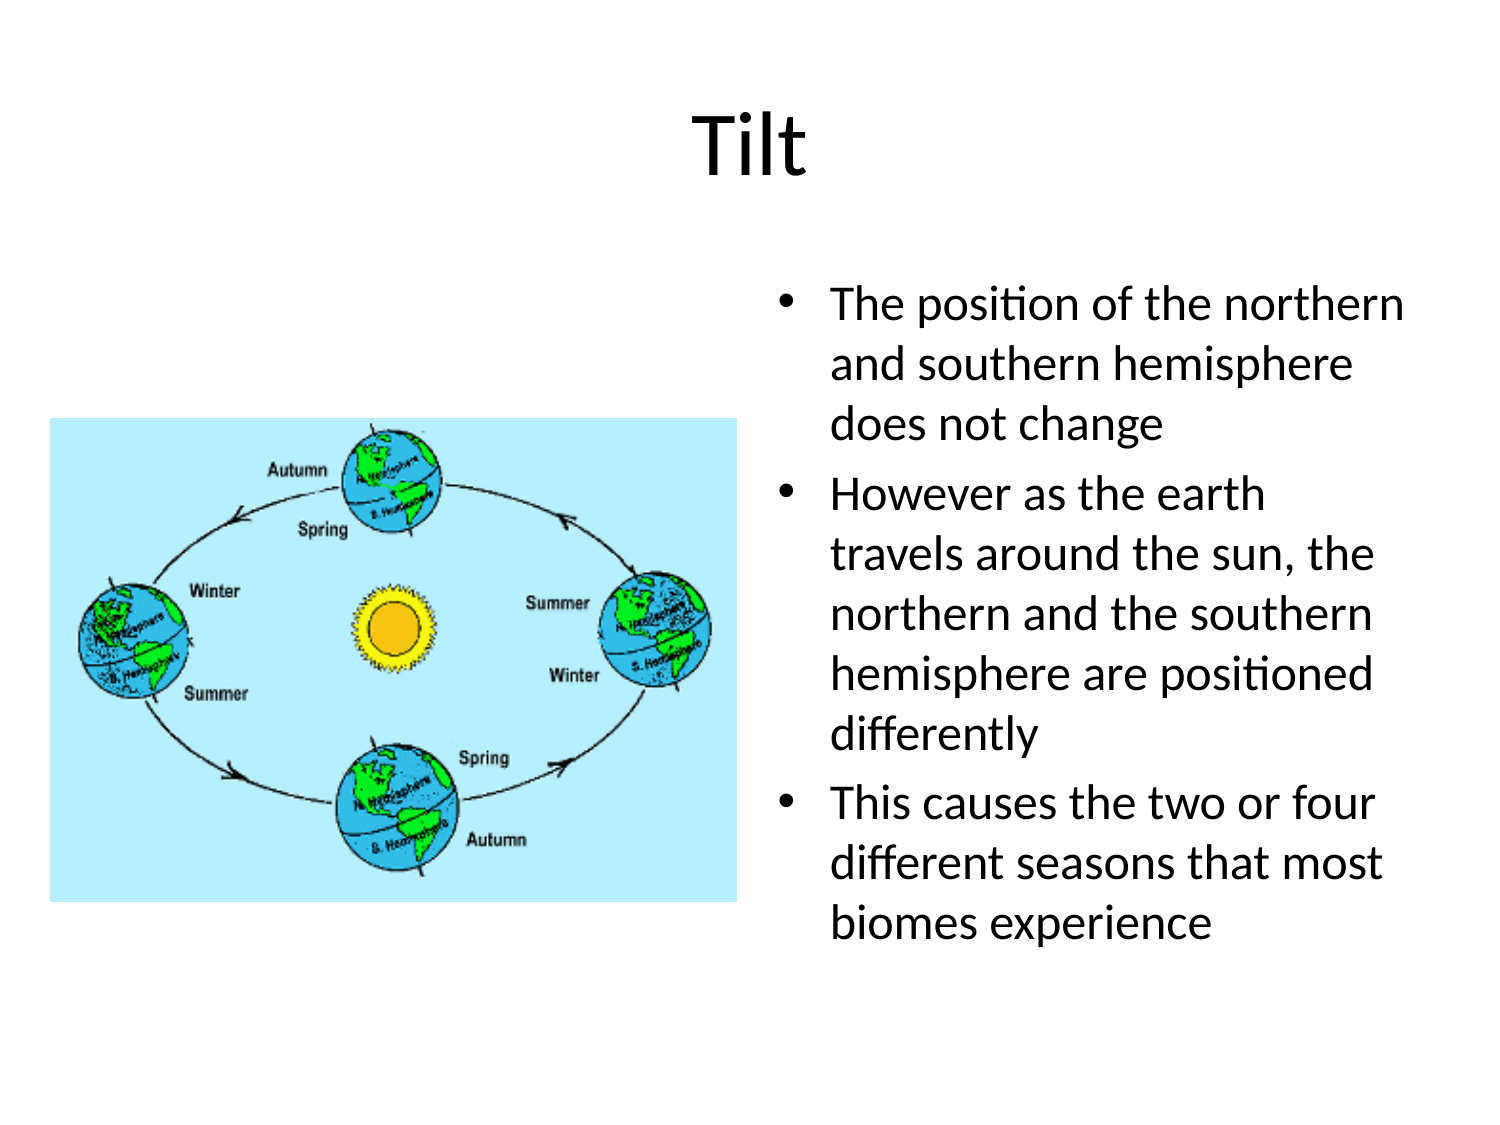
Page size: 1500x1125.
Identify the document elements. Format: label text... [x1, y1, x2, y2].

list The position of the northern and southern hemisphere does not change However as the earth travels around the sun, the northern and the southern hemisphere are positioned differently This causes the two or four different seasons that most biomes experience [762, 262, 1425, 1005]
picture [49, 418, 738, 902]
title Tilt [75, 45, 1425, 233]
